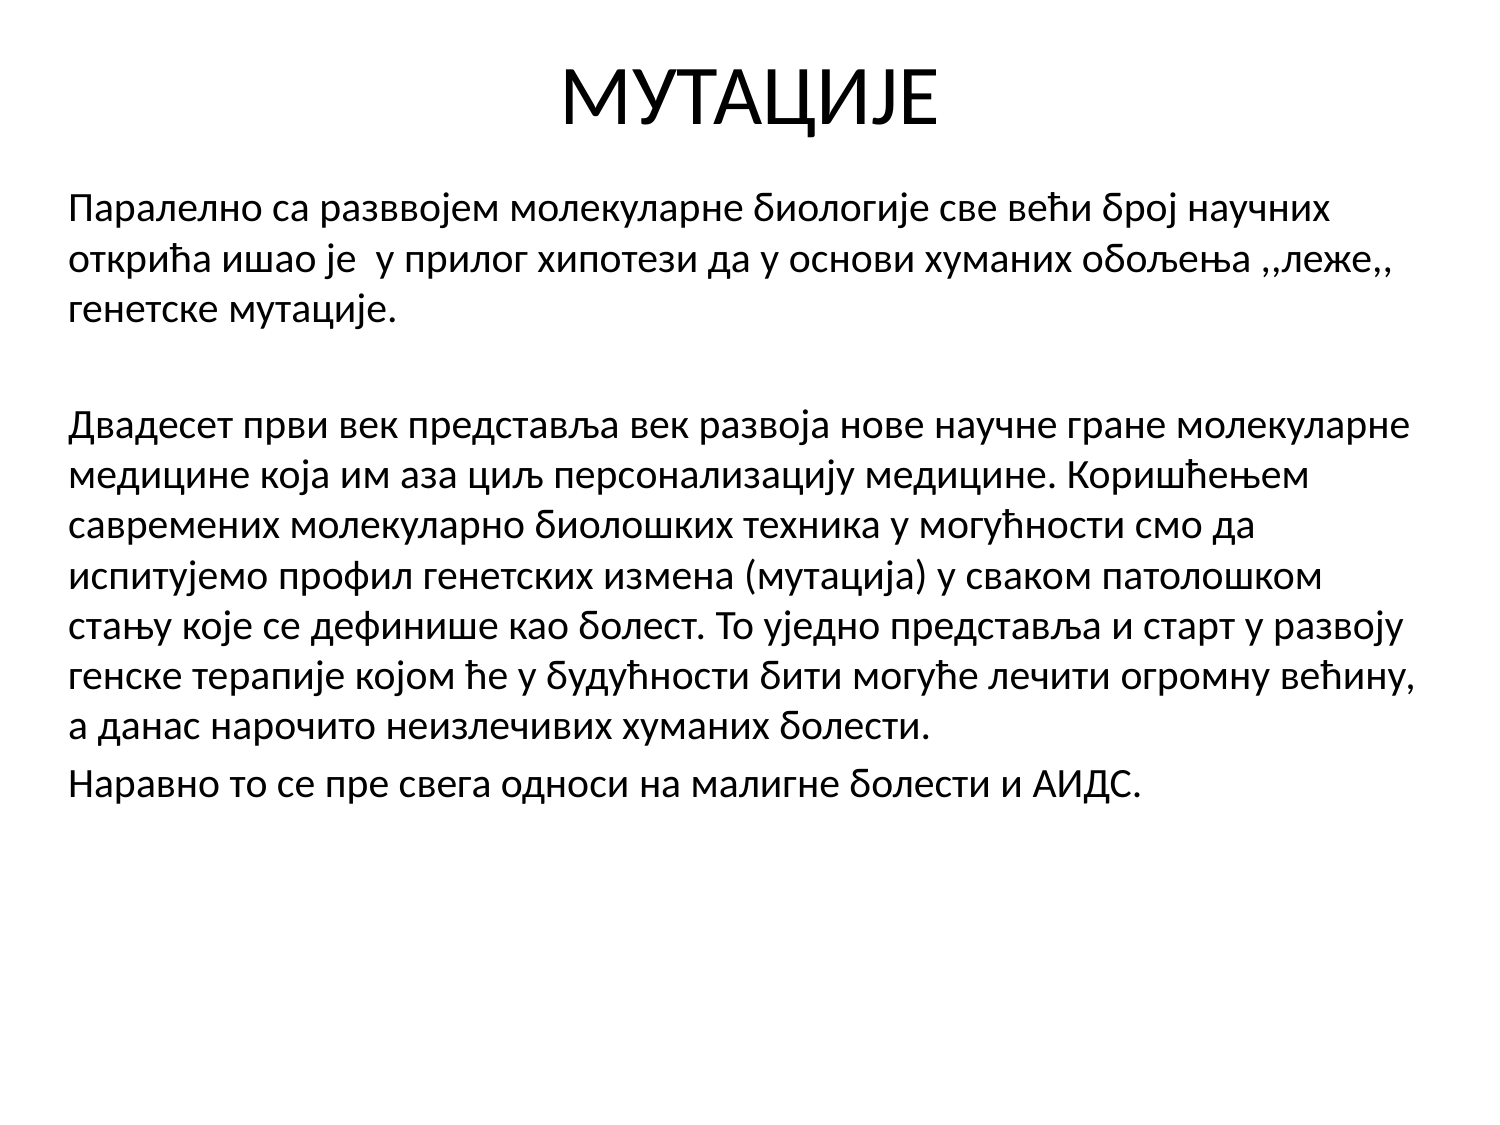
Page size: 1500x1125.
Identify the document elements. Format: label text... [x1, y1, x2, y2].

title МУТАЦИЈЕ [112, 30, 1388, 149]
subtitle Паралелно са разввојем молекуларне биологије све већи број научних открића ишао је у прилог хипотези да у основи хуманих обољења ,,леже,, генетске мутације. Двадесет први век представља век развоја нове научне гране молекуларне медицине која им аза циљ персонализацију медицине. Коришћењем савремених молекуларно биолошких техника у могућности смо да испитујемо профил генетских измена (мутација) у сваком патолошком стању које се дефинише као болест. То уједно представља и старт у развоју генске терапије којом ће у будућности бити могуће лечити огромну већину, а данас нарочито неизлечивих хуманих болести. Наравно то се пре свега односи на малигне болести и АИДС. [53, 172, 1447, 1083]
